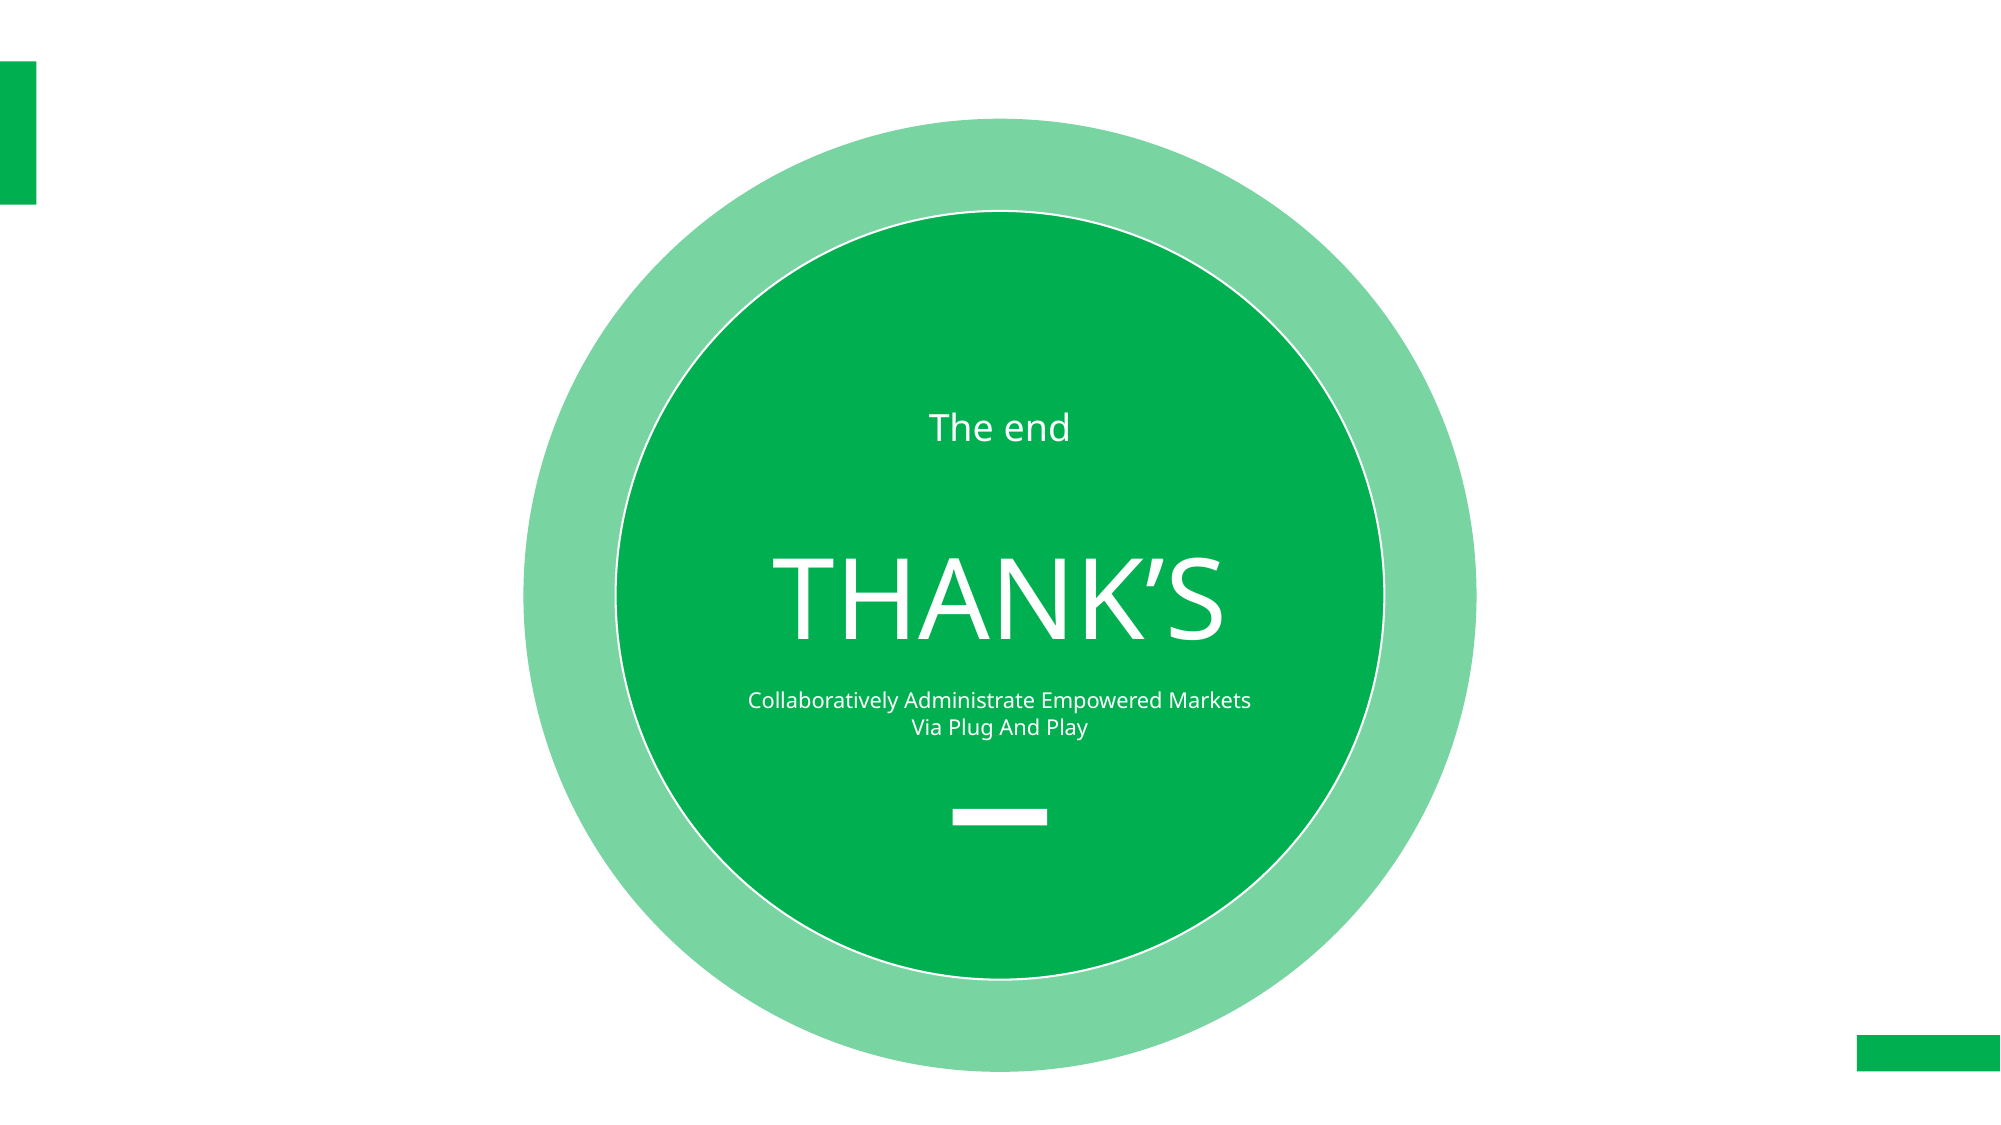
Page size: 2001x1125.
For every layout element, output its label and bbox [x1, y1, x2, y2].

text_box [0, 60, 37, 206]
picture [71, 65, 1929, 1125]
text_box [1929, 1034, 2000, 1073]
